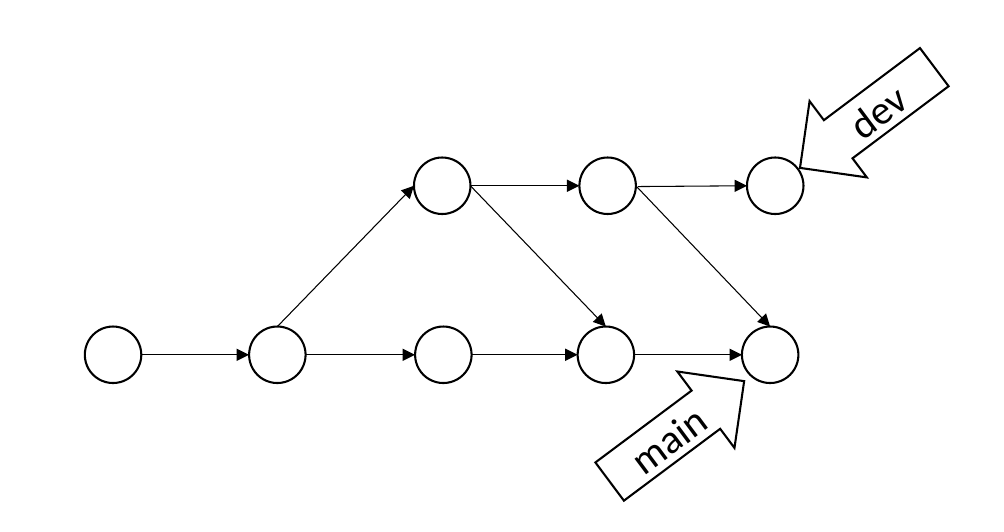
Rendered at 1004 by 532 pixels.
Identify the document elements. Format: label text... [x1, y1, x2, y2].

text_box [740, 325, 800, 385]
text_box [470, 185, 606, 327]
text_box [248, 325, 307, 385]
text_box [277, 185, 414, 327]
text_box [576, 325, 636, 385]
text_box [635, 185, 771, 327]
text_box [412, 156, 472, 216]
text_box main [593, 370, 746, 503]
text_box [578, 156, 637, 216]
text_box [746, 156, 805, 216]
text_box [83, 325, 143, 385]
text_box dev [799, 46, 951, 179]
text_box [414, 325, 473, 385]
